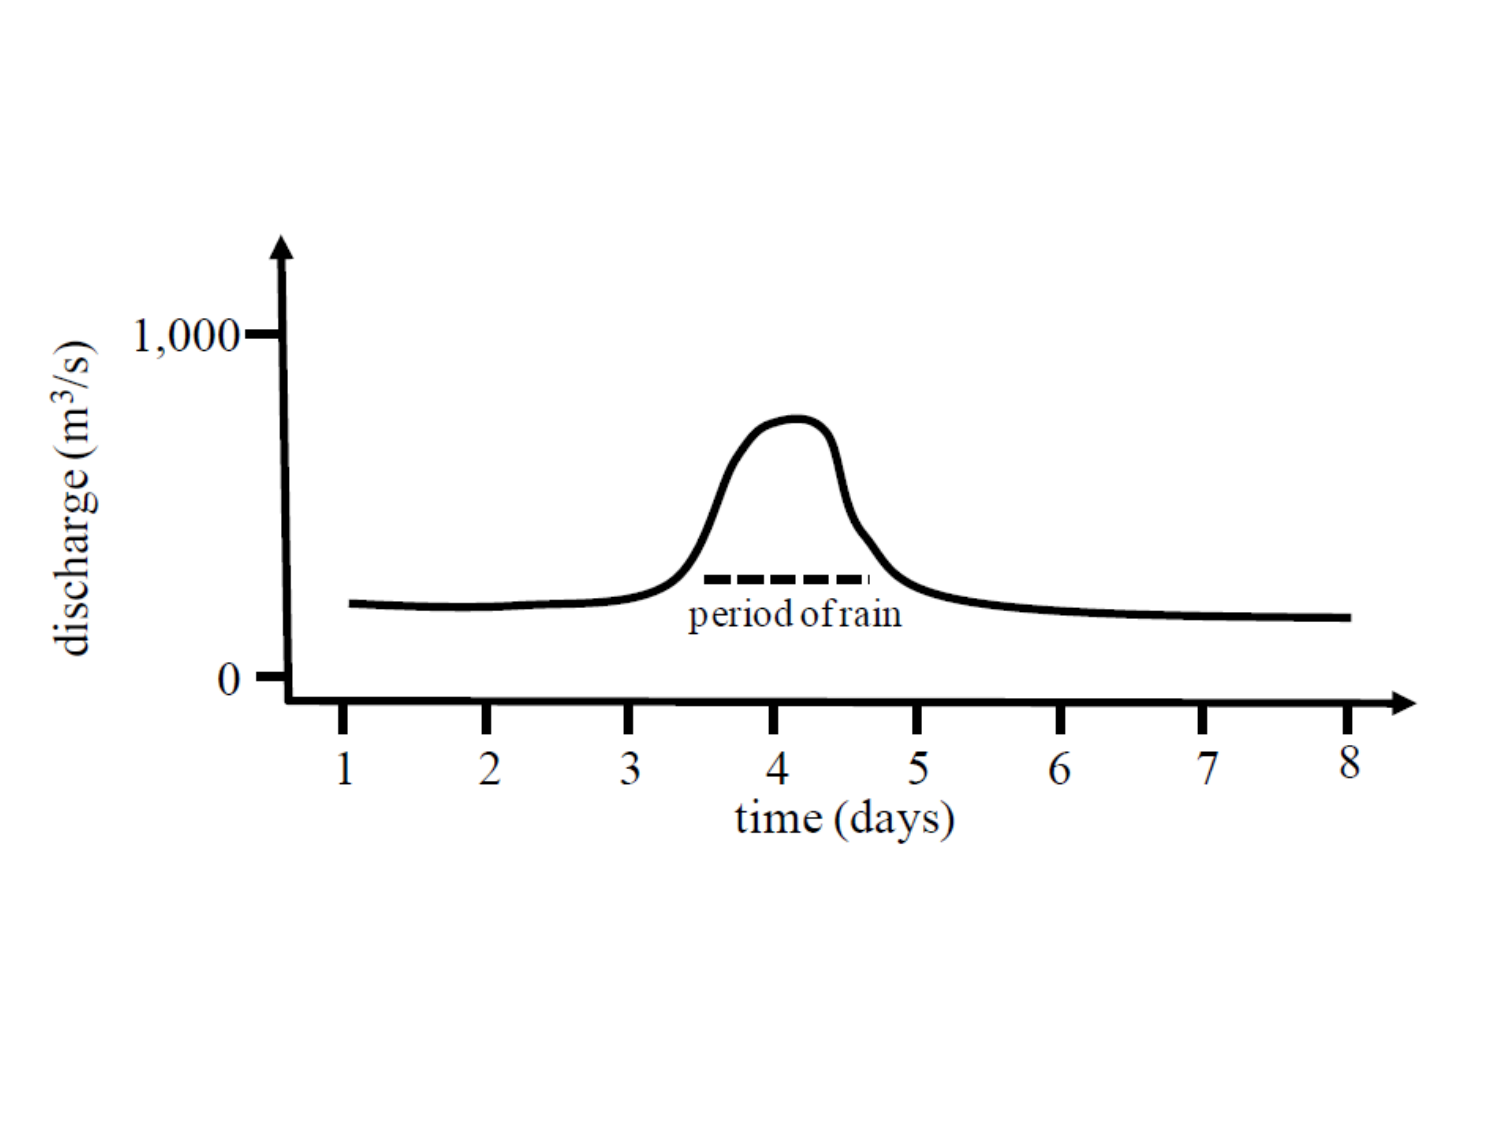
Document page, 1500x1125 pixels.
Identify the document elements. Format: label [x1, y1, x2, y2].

picture [0, 187, 1463, 863]
